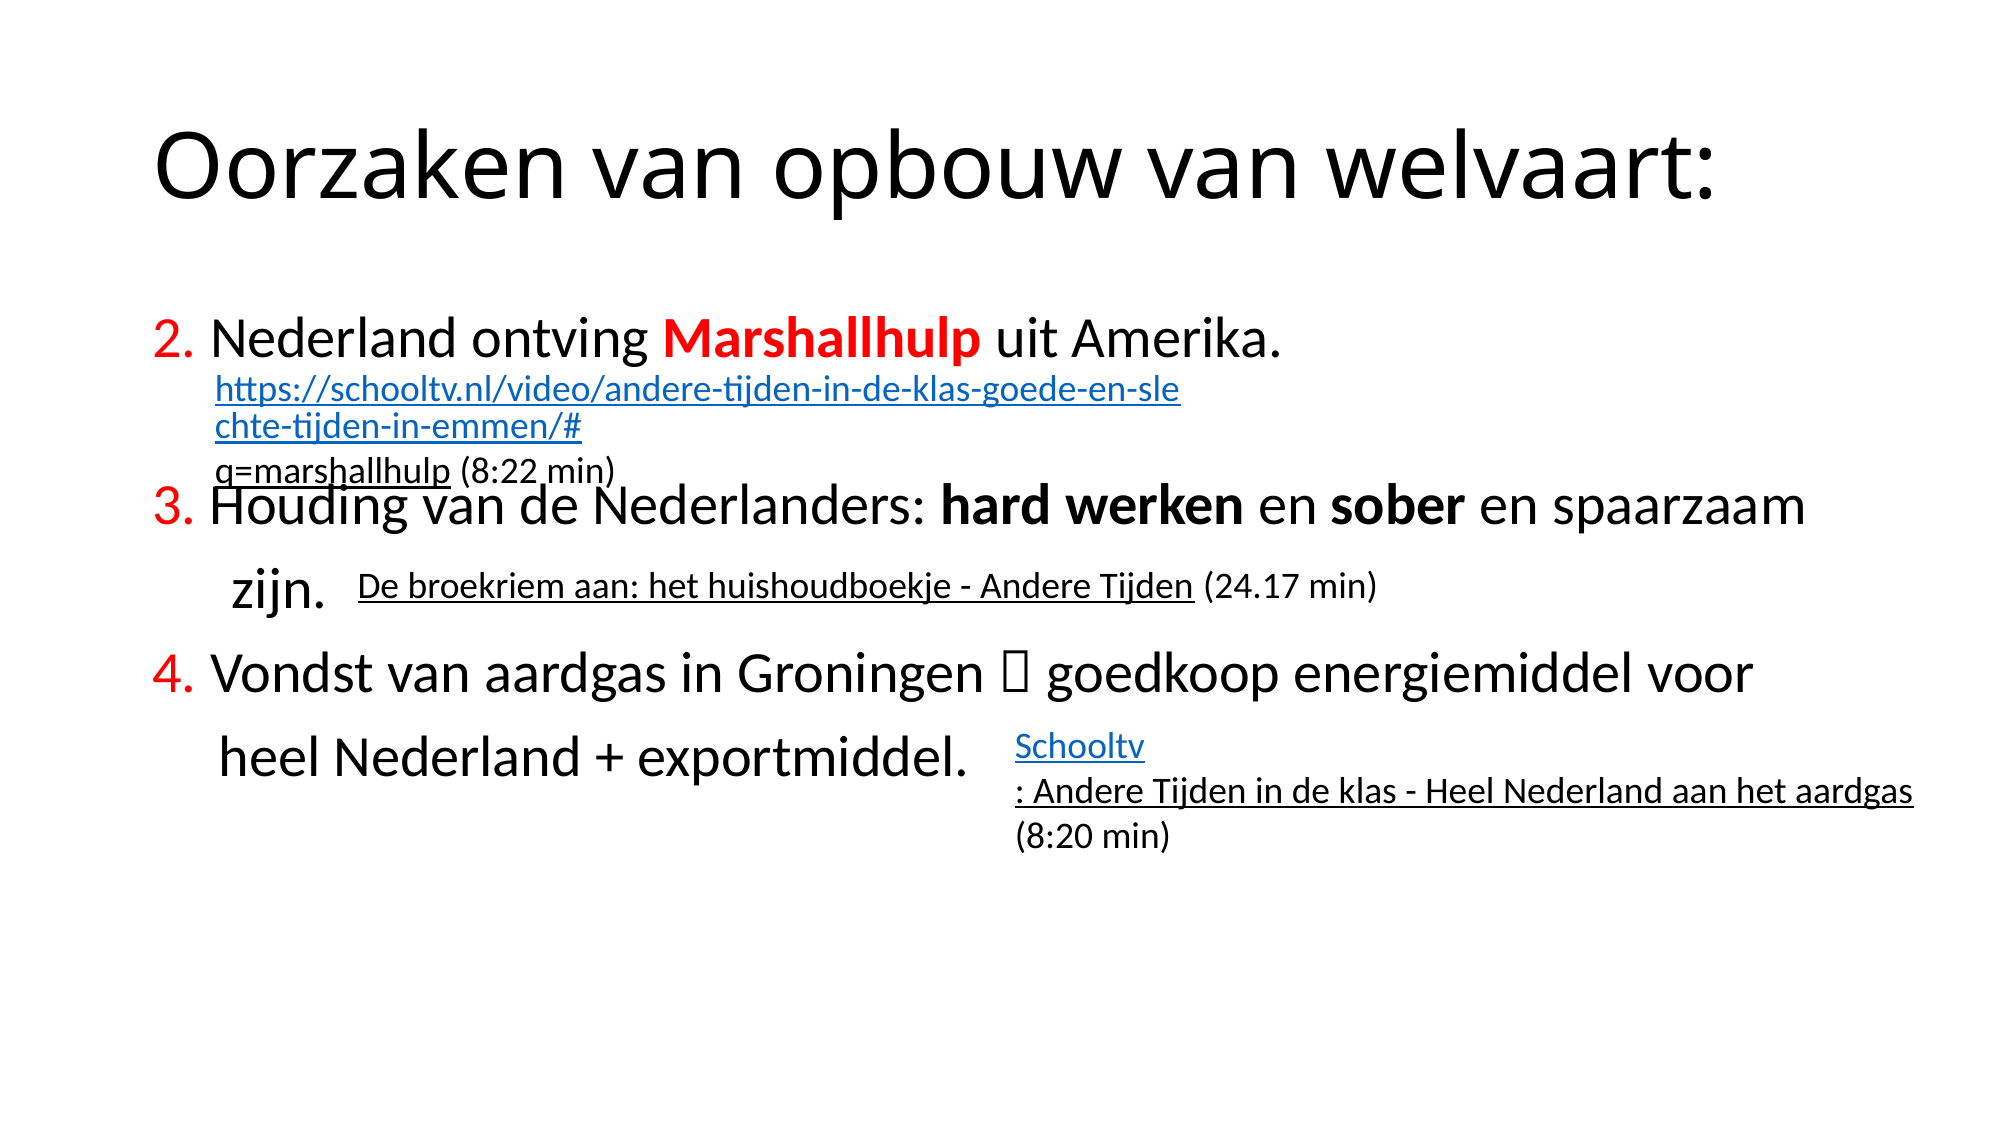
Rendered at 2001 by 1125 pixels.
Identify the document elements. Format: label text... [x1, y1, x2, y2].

list 2. Nederland ontving Marshallhulp uit Amerika. 3. Houding van de Nederlanders: hard werken en sober en spaarzaam zijn. 4. Vondst van aardgas in Groningen  goedkoop energiemiddel voor heel Nederland + exportmiddel. [137, 299, 1863, 1014]
text_box Schooltv: Andere Tijden in de klas - Heel Nederland aan het aardgas (8:20 min) [999, 713, 2000, 864]
text_box https://schooltv.nl/video/andere-tijden-in-de-klas-goede-en-slechte-tijden-in-emmen/#q=marshallhulp (8:22 min) [200, 356, 1200, 461]
title Oorzaken van opbouw van welvaart: [137, 59, 1863, 278]
text_box De broekriem aan: het huishoudboekje - Andere Tijden (24.17 min) [342, 553, 1393, 614]
